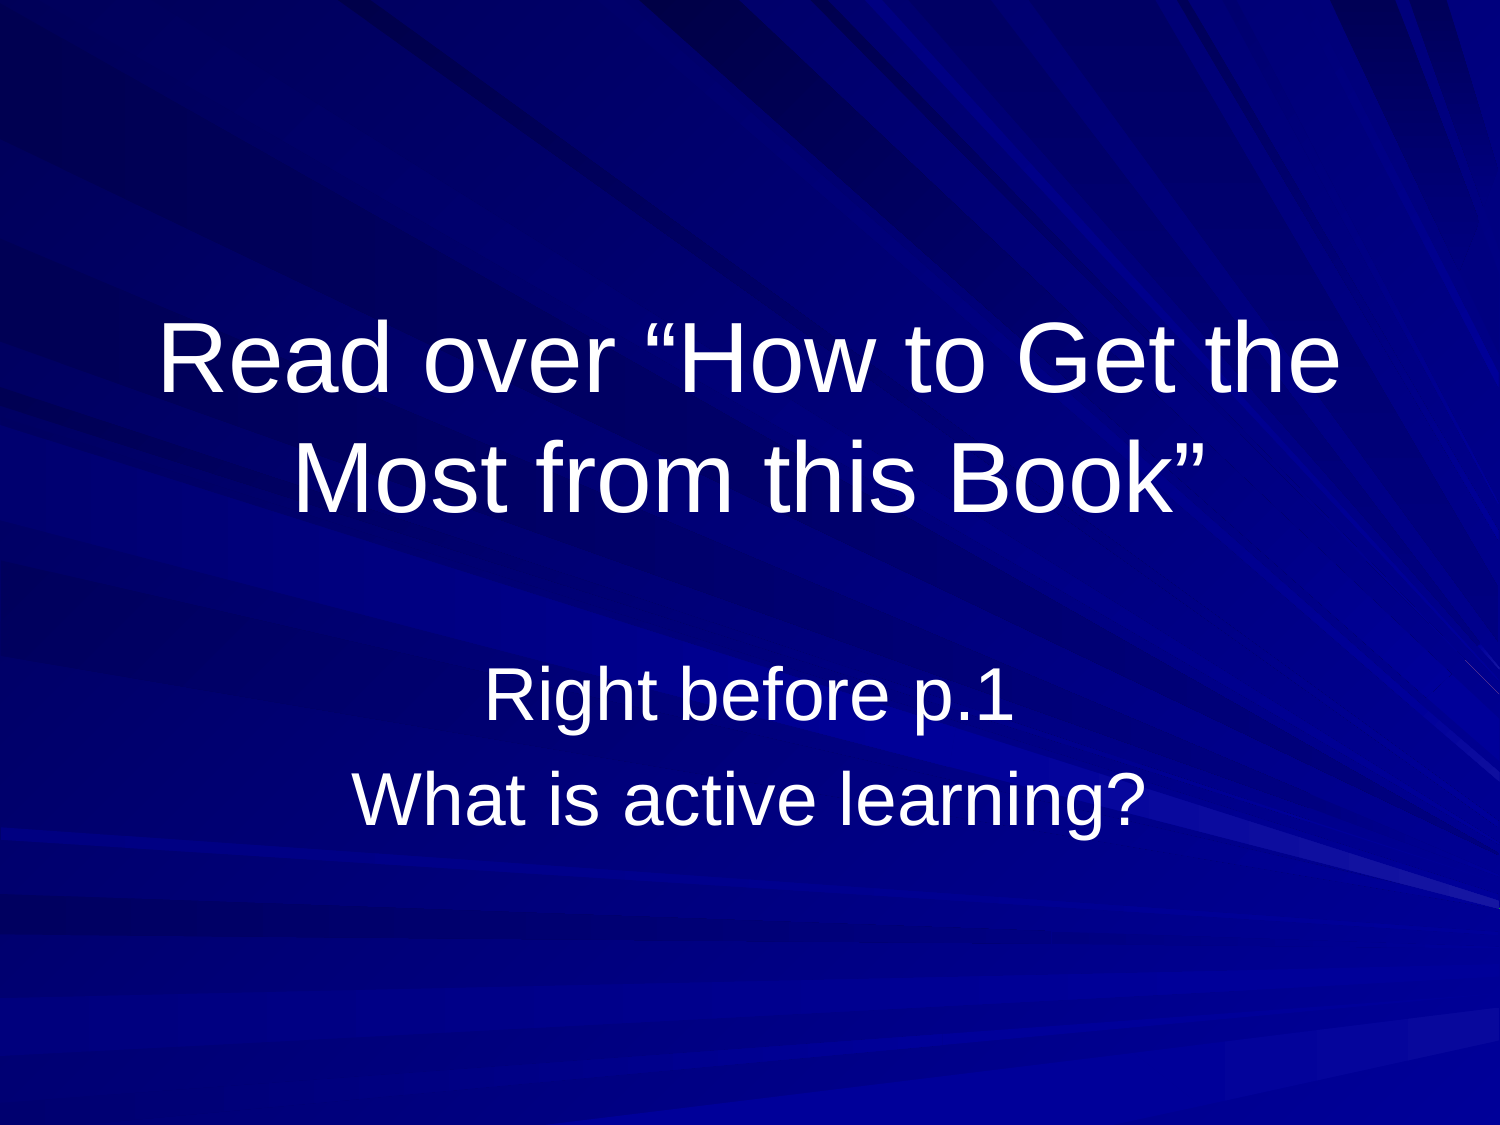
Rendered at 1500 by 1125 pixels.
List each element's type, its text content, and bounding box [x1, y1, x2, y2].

title Read over “How to Get the Most from this Book” [74, 262, 1426, 563]
subtitle Right before p.1 What is active learning? [224, 637, 1276, 926]
